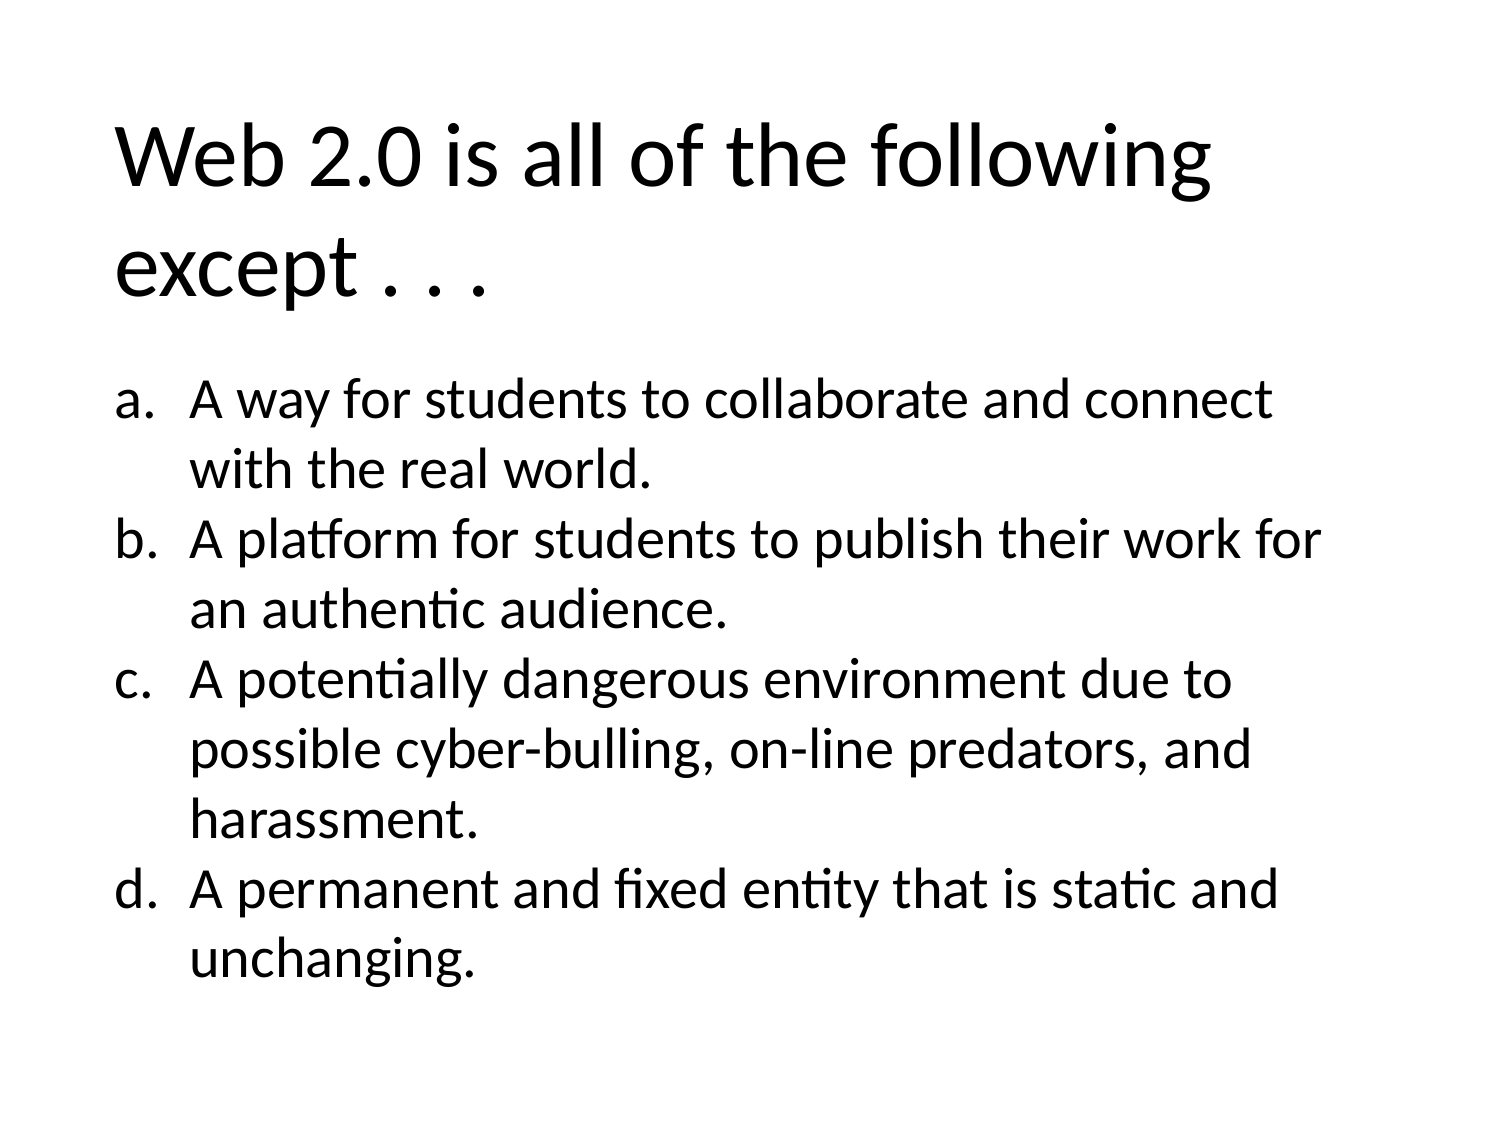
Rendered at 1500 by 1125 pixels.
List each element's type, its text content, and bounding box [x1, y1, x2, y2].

text_box Web 2.0 is all of the following except . . . A way for students to collaborate and connect with the real world. A platform for students to publish their work for an authentic audience. A potentially dangerous environment due to possible cyber-bulling, on-line predators, and harassment. A permanent and fixed entity that is static and unchanging. [99, 87, 1388, 1087]
